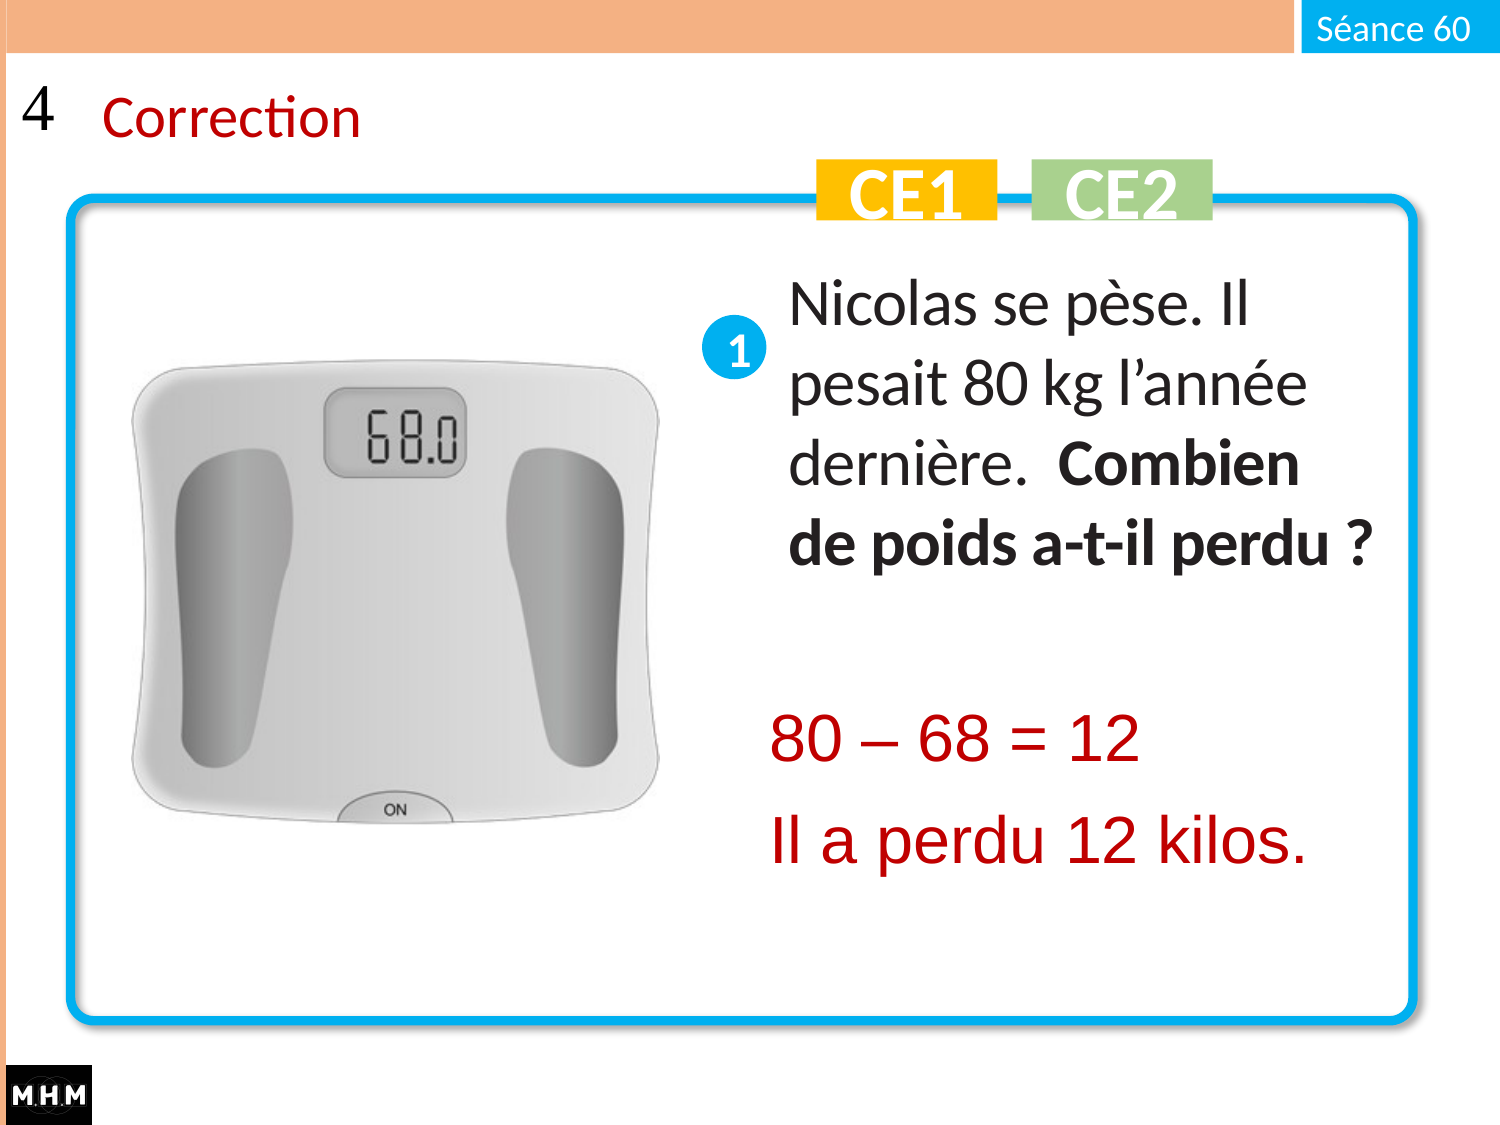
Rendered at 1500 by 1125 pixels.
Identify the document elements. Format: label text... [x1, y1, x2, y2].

text_box Nicolas se pèse. Il pesait 80 kg l’année dernière. Combien de poids a-t-il perdu ? [773, 763, 1394, 861]
picture [131, 358, 660, 826]
title Correction [87, 32, 1382, 158]
text_box [69, 197, 1415, 1022]
text_box CE1 [815, 158, 998, 221]
text_box CE2 [1031, 158, 1214, 221]
text_box Nicolas se pèse. Il pesait 80 kg l’année dernière. Combien de poids a-t-il perdu ? [773, 251, 1394, 681]
text_box 80 – 68 = 12 Il a perdu 12 kilos. [754, 681, 1396, 763]
picture [6, 1065, 92, 1125]
text_box 1 [701, 313, 768, 381]
